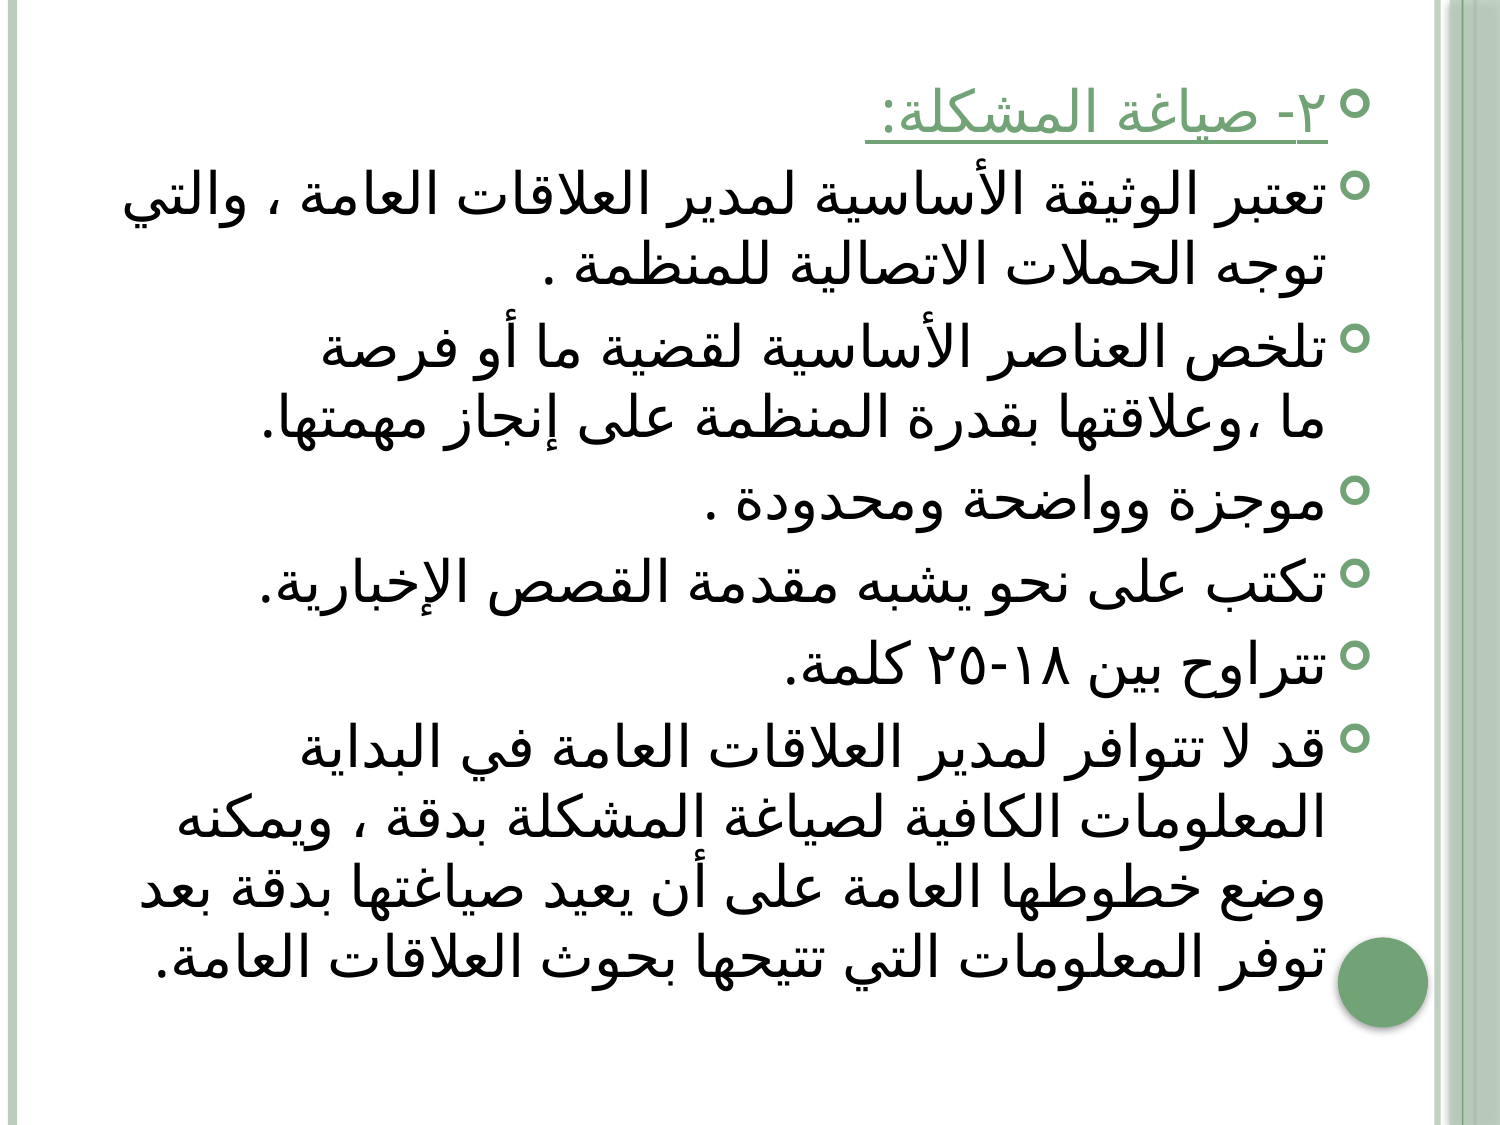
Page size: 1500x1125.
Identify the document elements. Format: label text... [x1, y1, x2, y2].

list ٢- صياغة المشكلة: تعتبر الوثيقة الأساسية لمدير العلاقات العامة ، والتي توجه الحملات الاتصالية للمنظمة . تلخص العناصر الأساسية لقضية ما أو فرصة ما ،وعلاقتها بقدرة المنظمة على إنجاز مهمتها. موجزة وواضحة ومحدودة . تكتب على نحو يشبه مقدمة القصص الإخبارية. تتراوح بين ١٨-٢٥ كلمة. قد لا تتوافر لمدير العلاقات العامة في البداية المعلومات الكافية لصياغة المشكلة بدقة ، ويمكنه وضع خطوطها العامة على أن يعيد صياغتها بدقة بعد توفر المعلومات التي تتيحها بحوث العلاقات العامة. [64, 66, 1388, 1062]
